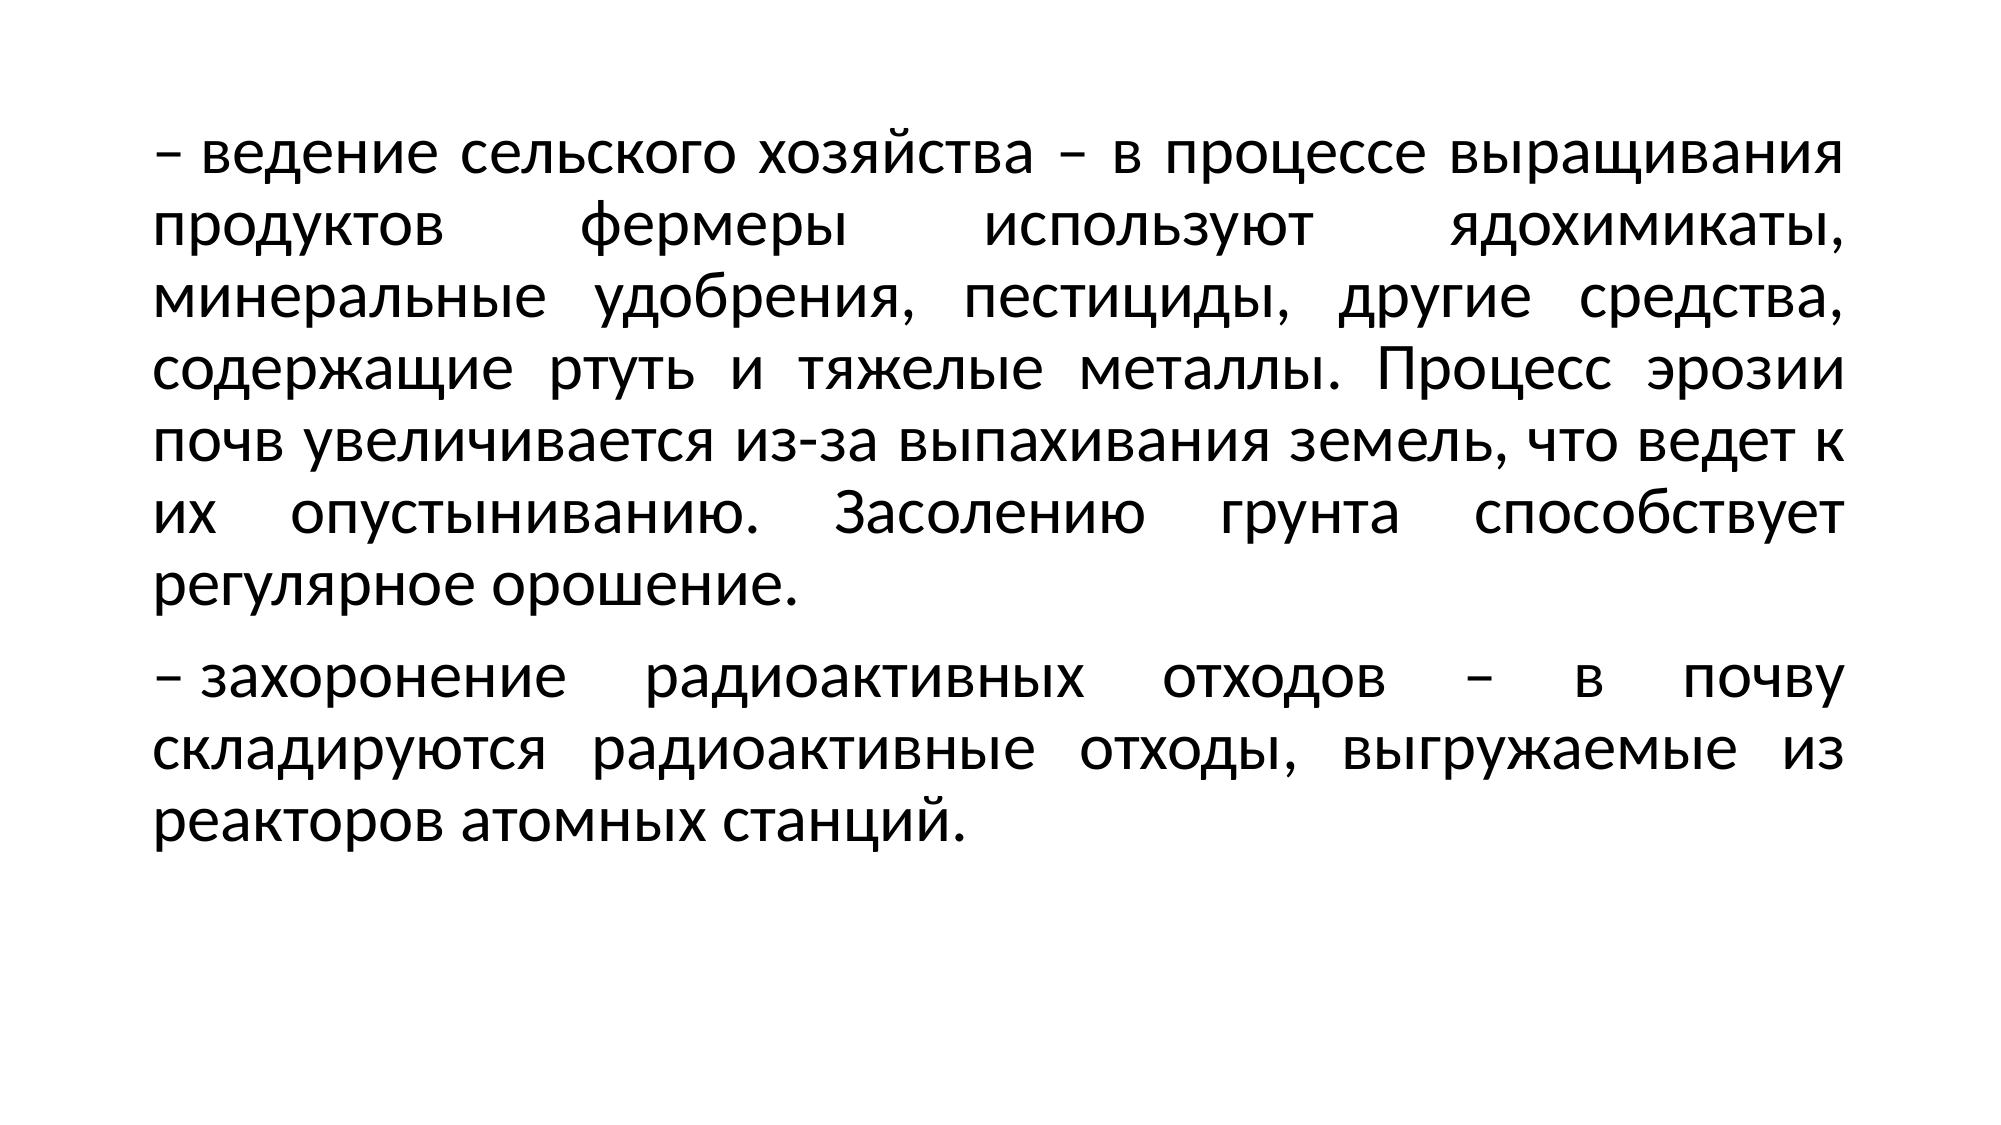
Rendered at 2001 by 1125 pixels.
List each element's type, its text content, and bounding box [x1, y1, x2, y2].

list – ведение сельского хозяйства – в процессе выращивания продуктов фермеры используют ядохимикаты, минеральные удобрения, пестициды, другие средства, содержащие ртуть и тяжелые металлы. Процесс эрозии почв увеличивается из-за выпахивания земель, что ведет к их опустыниванию. Засолению грунта способствует регулярное орошение. – захоронение радиоактивных отходов – в почву складируются радиоактивные отходы, выгружаемые из реакторов атомных станций. [137, 108, 1863, 1014]
